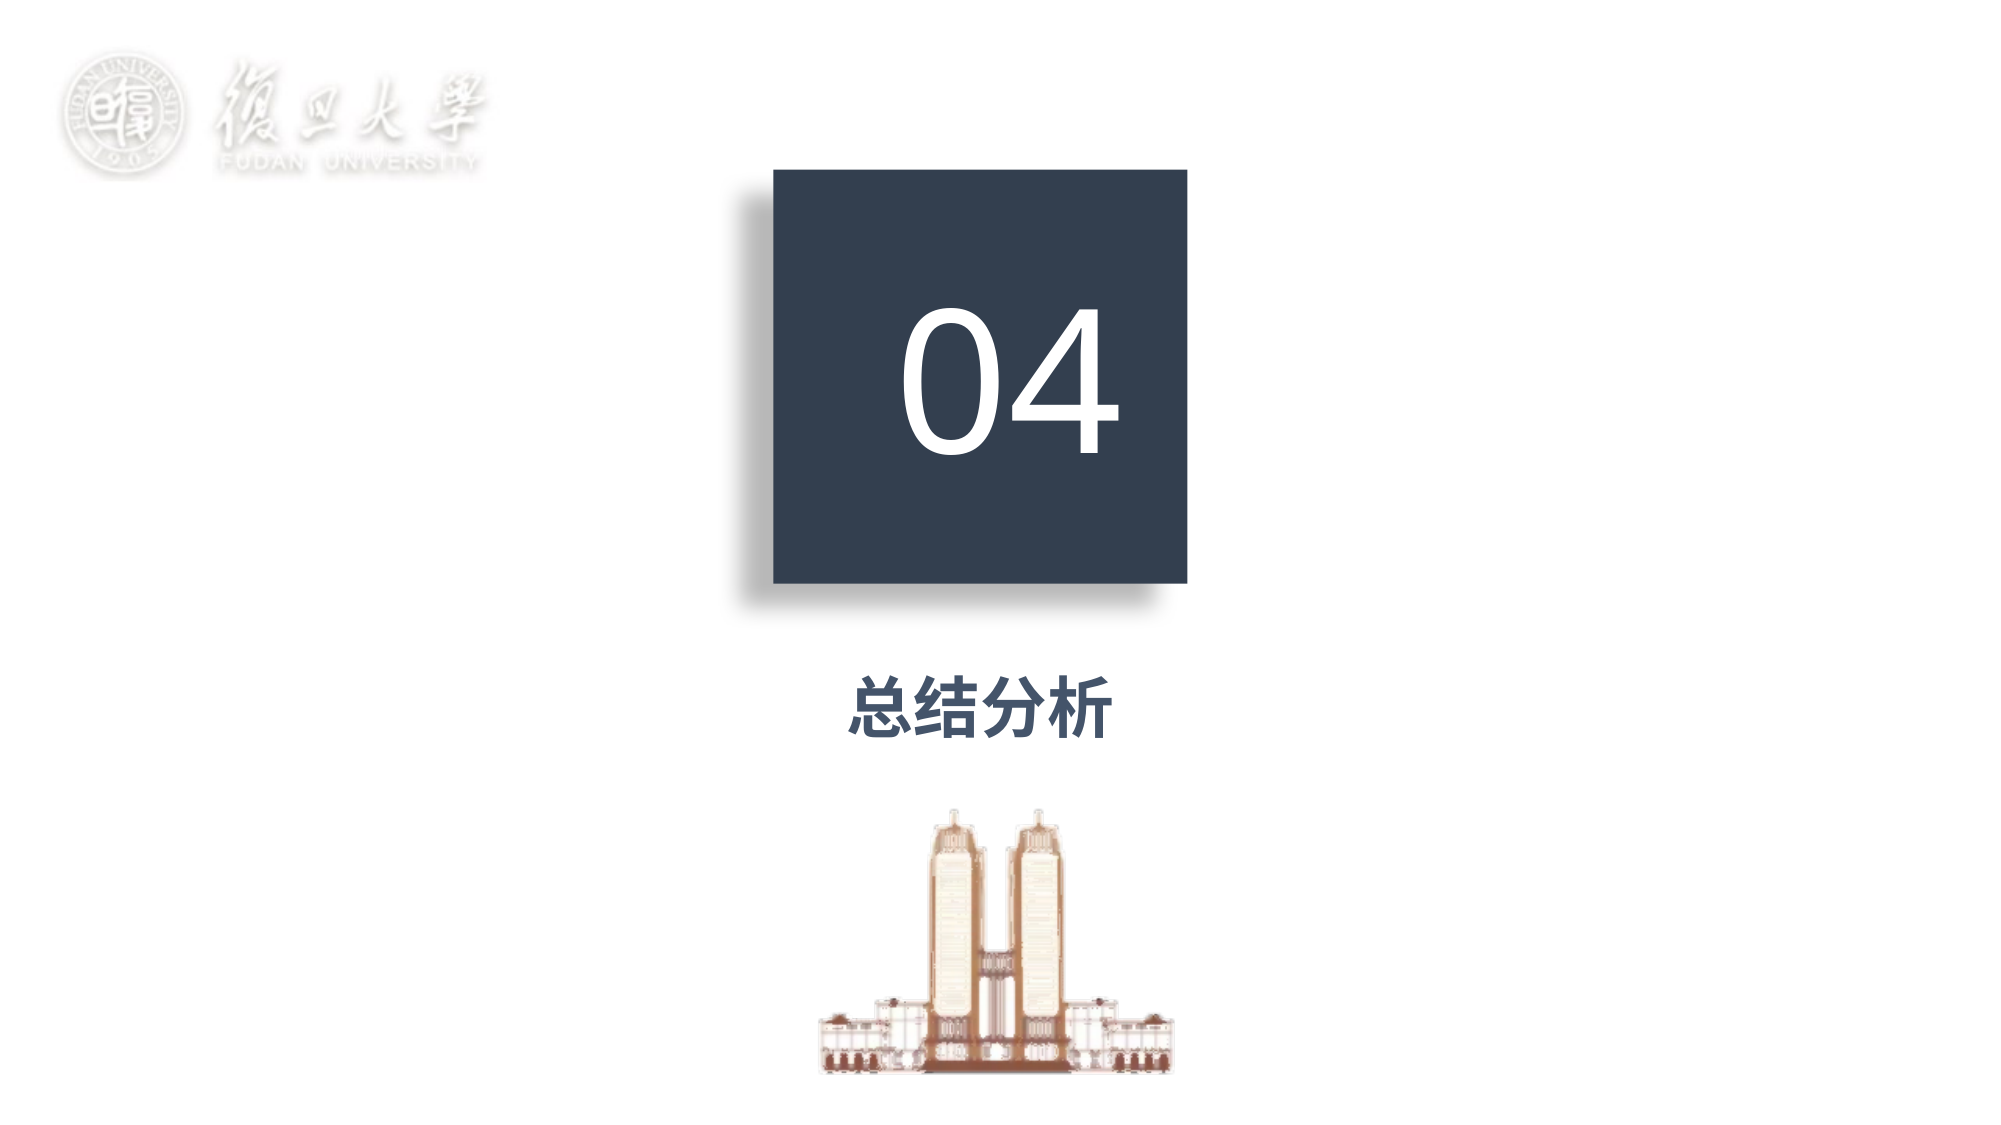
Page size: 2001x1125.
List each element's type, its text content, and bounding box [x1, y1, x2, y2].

text_box 04 [879, 245, 1188, 501]
text_box [772, 169, 1188, 585]
picture [807, 781, 1193, 1090]
text_box 总结分析 [773, 658, 1188, 753]
picture [32, 39, 521, 205]
